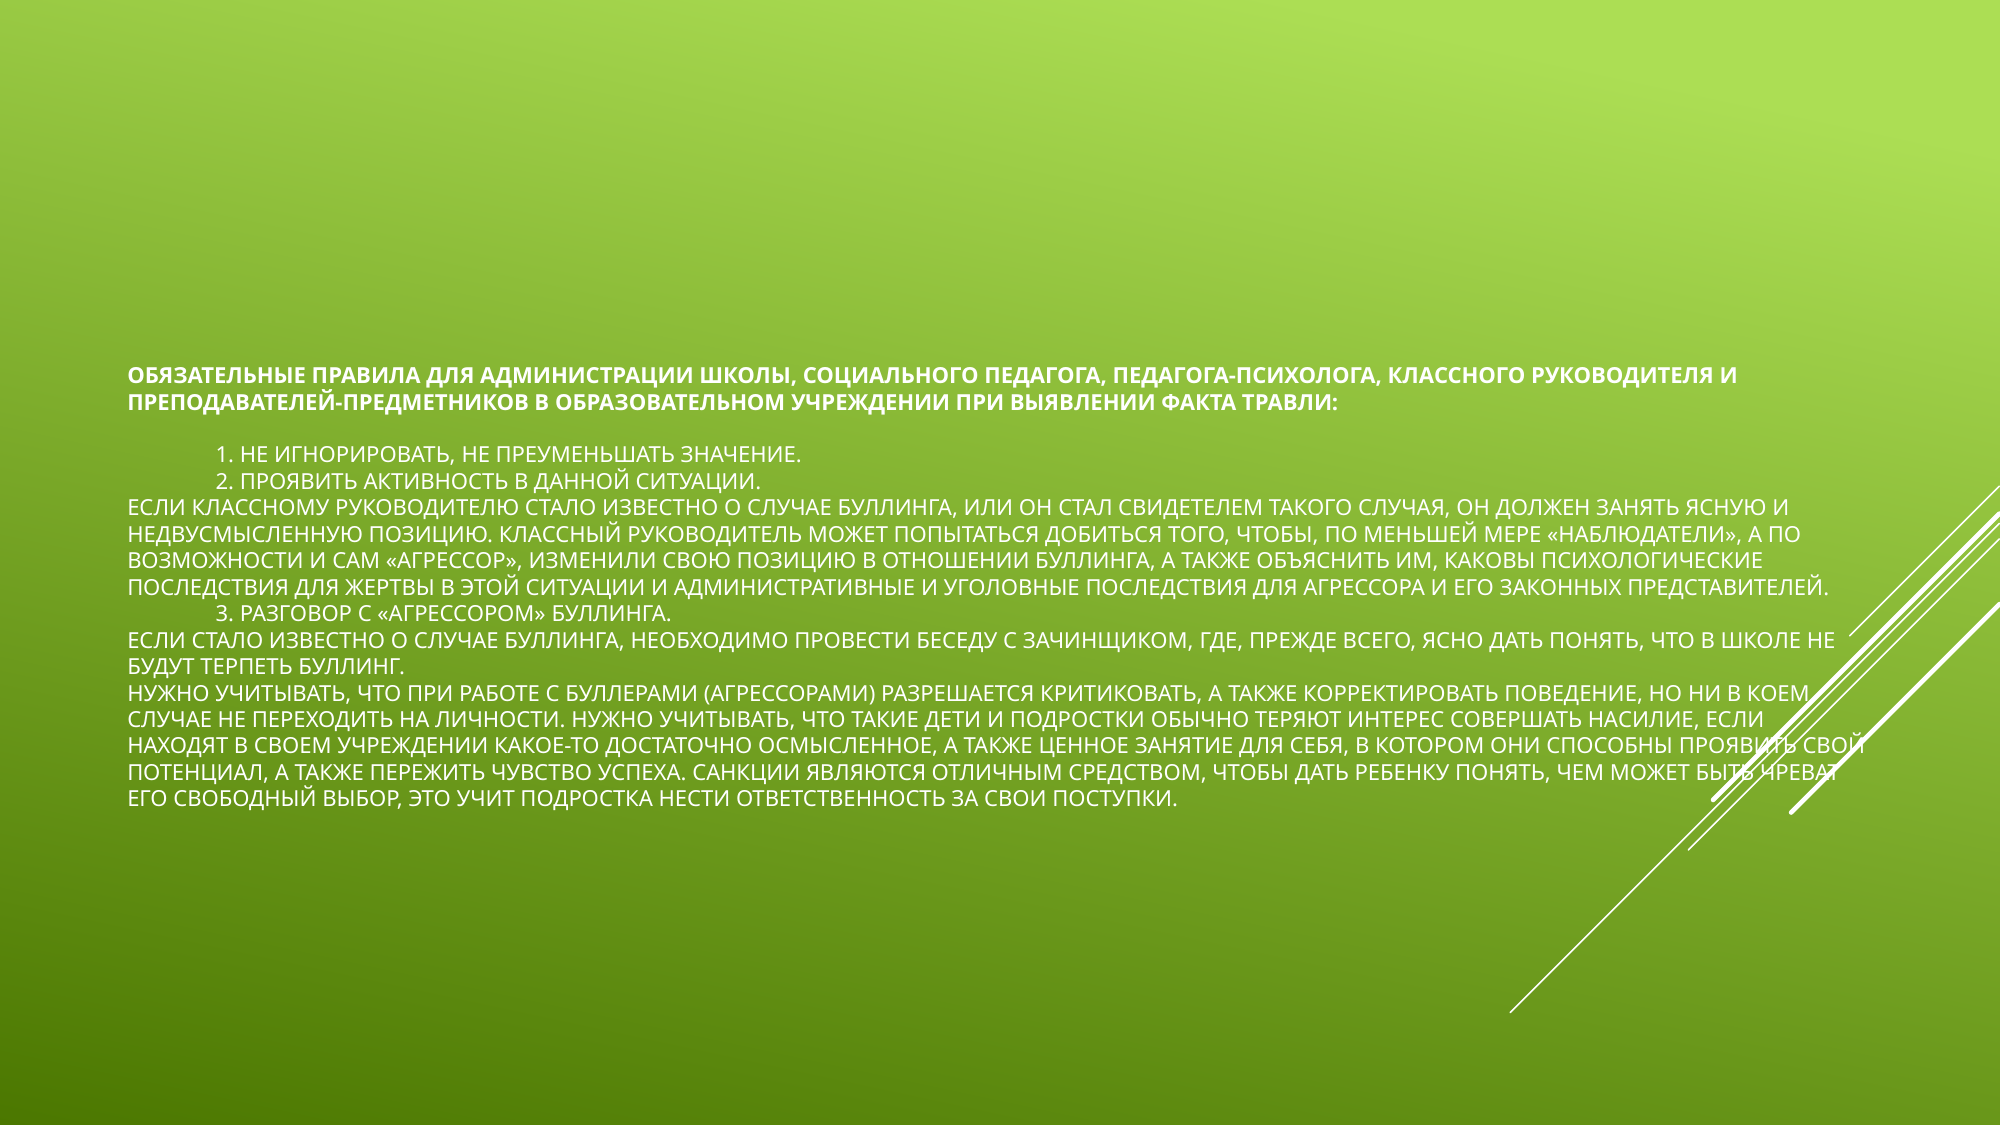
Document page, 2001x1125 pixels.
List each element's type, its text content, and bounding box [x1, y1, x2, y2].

title Обязательные правила для администрации школы, социального педагога, педагога-психолога, классного руководителя и преподавателей-предметников в образовательном учреждении при выявлении факта травли: 1. Не игнорировать, не преуменьшать значение. 2. Проявить активность в данной ситуации. Если классному руководителю стало известно о случае буллинга, или он стал свидетелем такого случая, он должен занять ясную и недвусмысленную позицию. Классный руководитель может попытаться добиться того, чтобы, по меньшей мере «наблюдатели», а по возможности и сам «агрессор», изменили свою позицию в отношении буллинга, а также объяснить им, каковы психологические последствия для жертвы в этой ситуации и административные и уголовные последствия для агрессора и его законных представителей. 3. Разговор с «агрессором» буллинга. Если стало известно о случае буллинга, необходимо провести беседу с зачинщиком, где, прежде всего, ясно дать понять, что в школе не будут терпеть буллинг. Нужно учитывать, что при работе с буллерами (агрессорами) разрешается критиковать, а также корректировать поведение, но ни в коем случае не переходить на личности. Нужно учитывать, что такие дети и подростки обычно теряют интерес совершать насилие, если находят в своем учреждении какое-то достаточно осмысленное, а также ценное занятие для себя, в котором они способны проявить свой потенциал, а также пережить чувство успеха. Санкции являются отличным средством, чтобы дать ребенку понять, чем может быть чреват его свободный выбор, это учит подростка нести ответственность за свои поступки. [112, 348, 1887, 984]
